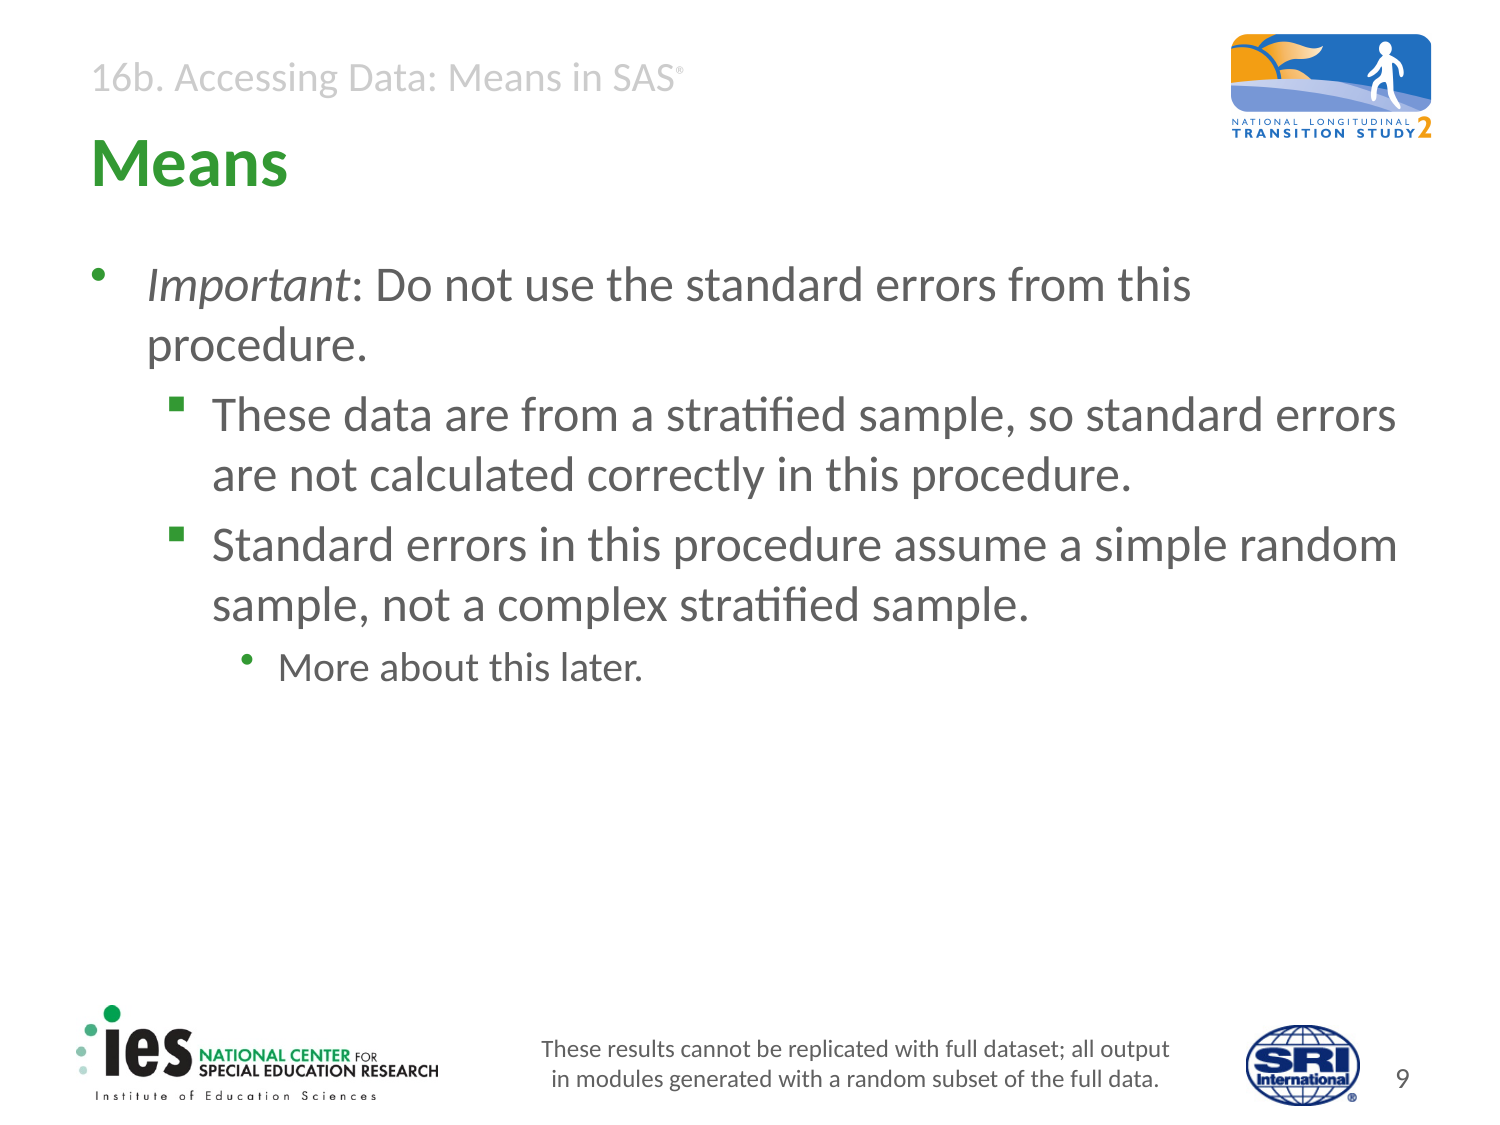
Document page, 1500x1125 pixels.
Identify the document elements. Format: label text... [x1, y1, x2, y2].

list Important: Do not use the standard errors from this procedure. These data are from a stratified sample, so standard errors are not calculated correctly in this procedure. Standard errors in this procedure assume a simple random sample, not a complex stratified sample. More about this later. [74, 243, 1426, 987]
footer These results cannot be replicated with full dataset; all output in modules generated with a random subset of the full data. [437, 1024, 1276, 1104]
picture [1246, 1025, 1360, 1106]
title Means [74, 90, 1426, 226]
picture [76, 1005, 438, 1100]
slide_number 8 [1321, 1051, 1426, 1125]
